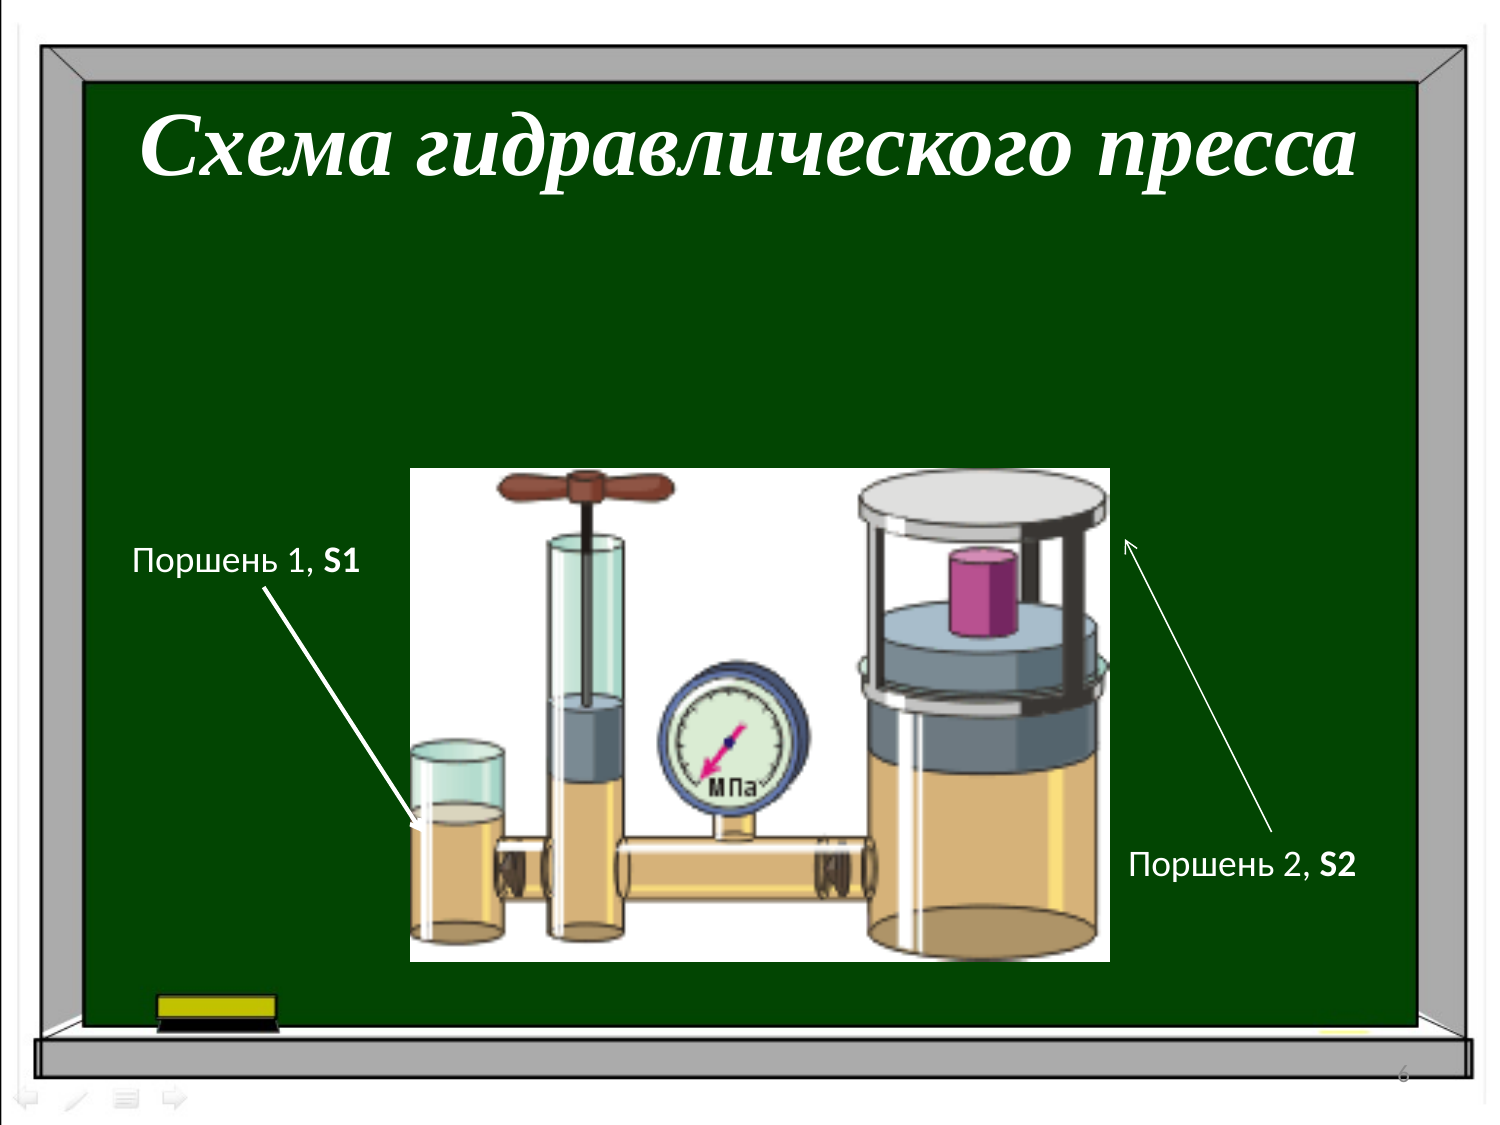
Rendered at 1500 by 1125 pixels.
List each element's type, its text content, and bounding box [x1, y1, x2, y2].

slide_number 6 [1074, 1042, 1425, 1103]
title Схема гидравлического пресса [75, 45, 1425, 233]
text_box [220, 630, 465, 790]
picture [0, 0, 1500, 1125]
text_box Поршень 1, S1 [117, 527, 404, 588]
text_box Поршень 2, S2 [1114, 831, 1407, 892]
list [409, 468, 1110, 962]
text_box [1051, 611, 1346, 760]
